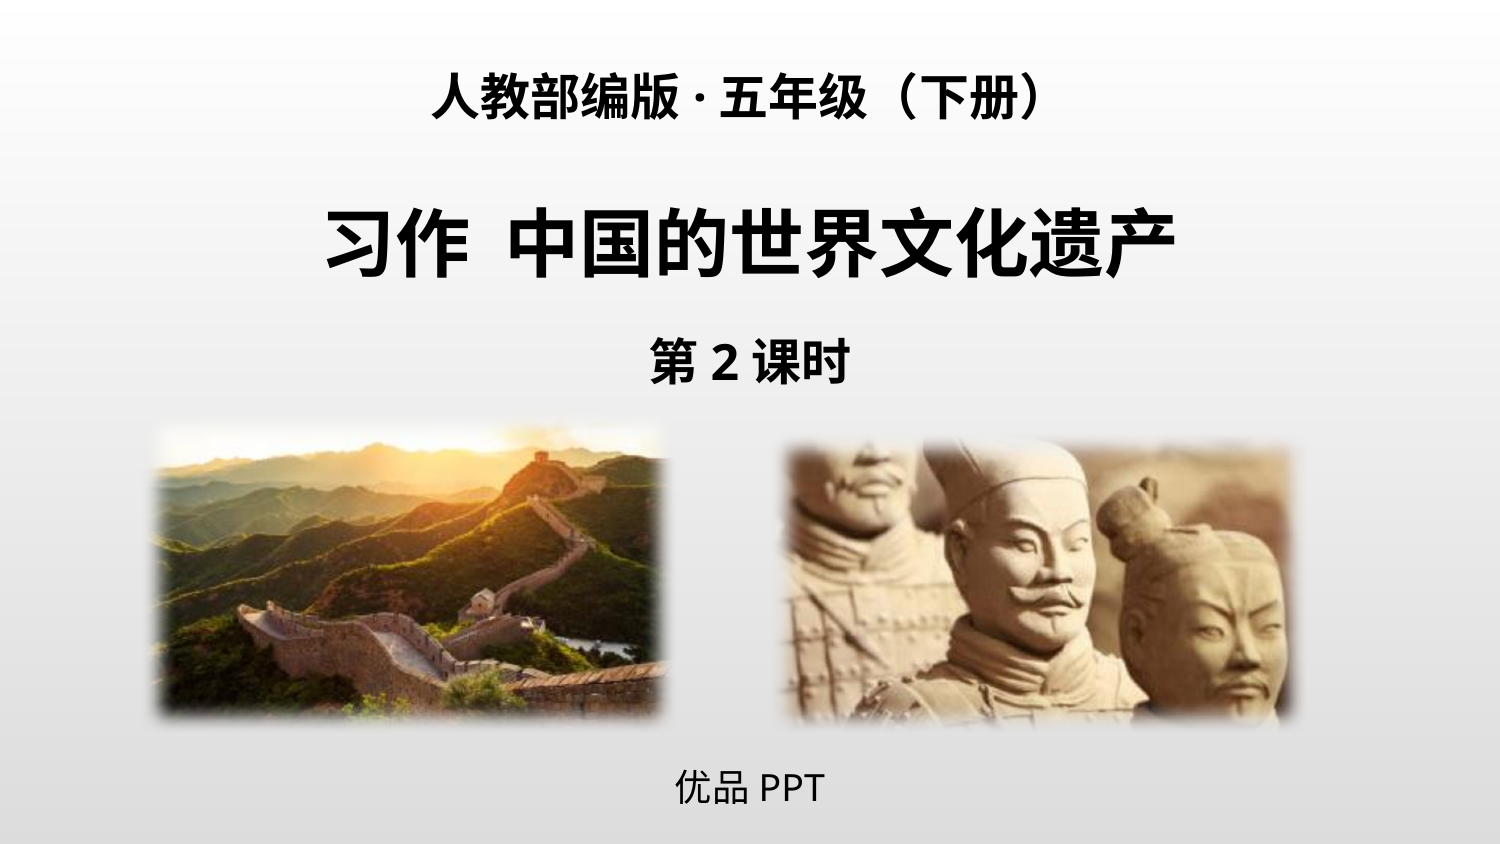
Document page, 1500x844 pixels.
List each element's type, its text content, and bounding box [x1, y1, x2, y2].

picture [770, 432, 1308, 734]
text_box 第2课时 [637, 324, 863, 396]
text_box 人教部编版·五年级（下册） [0, 59, 1500, 131]
text_box 优品PPT [0, 751, 1500, 816]
picture [141, 408, 677, 734]
text_box 习作 中国的世界文化遗产 [0, 190, 1500, 292]
